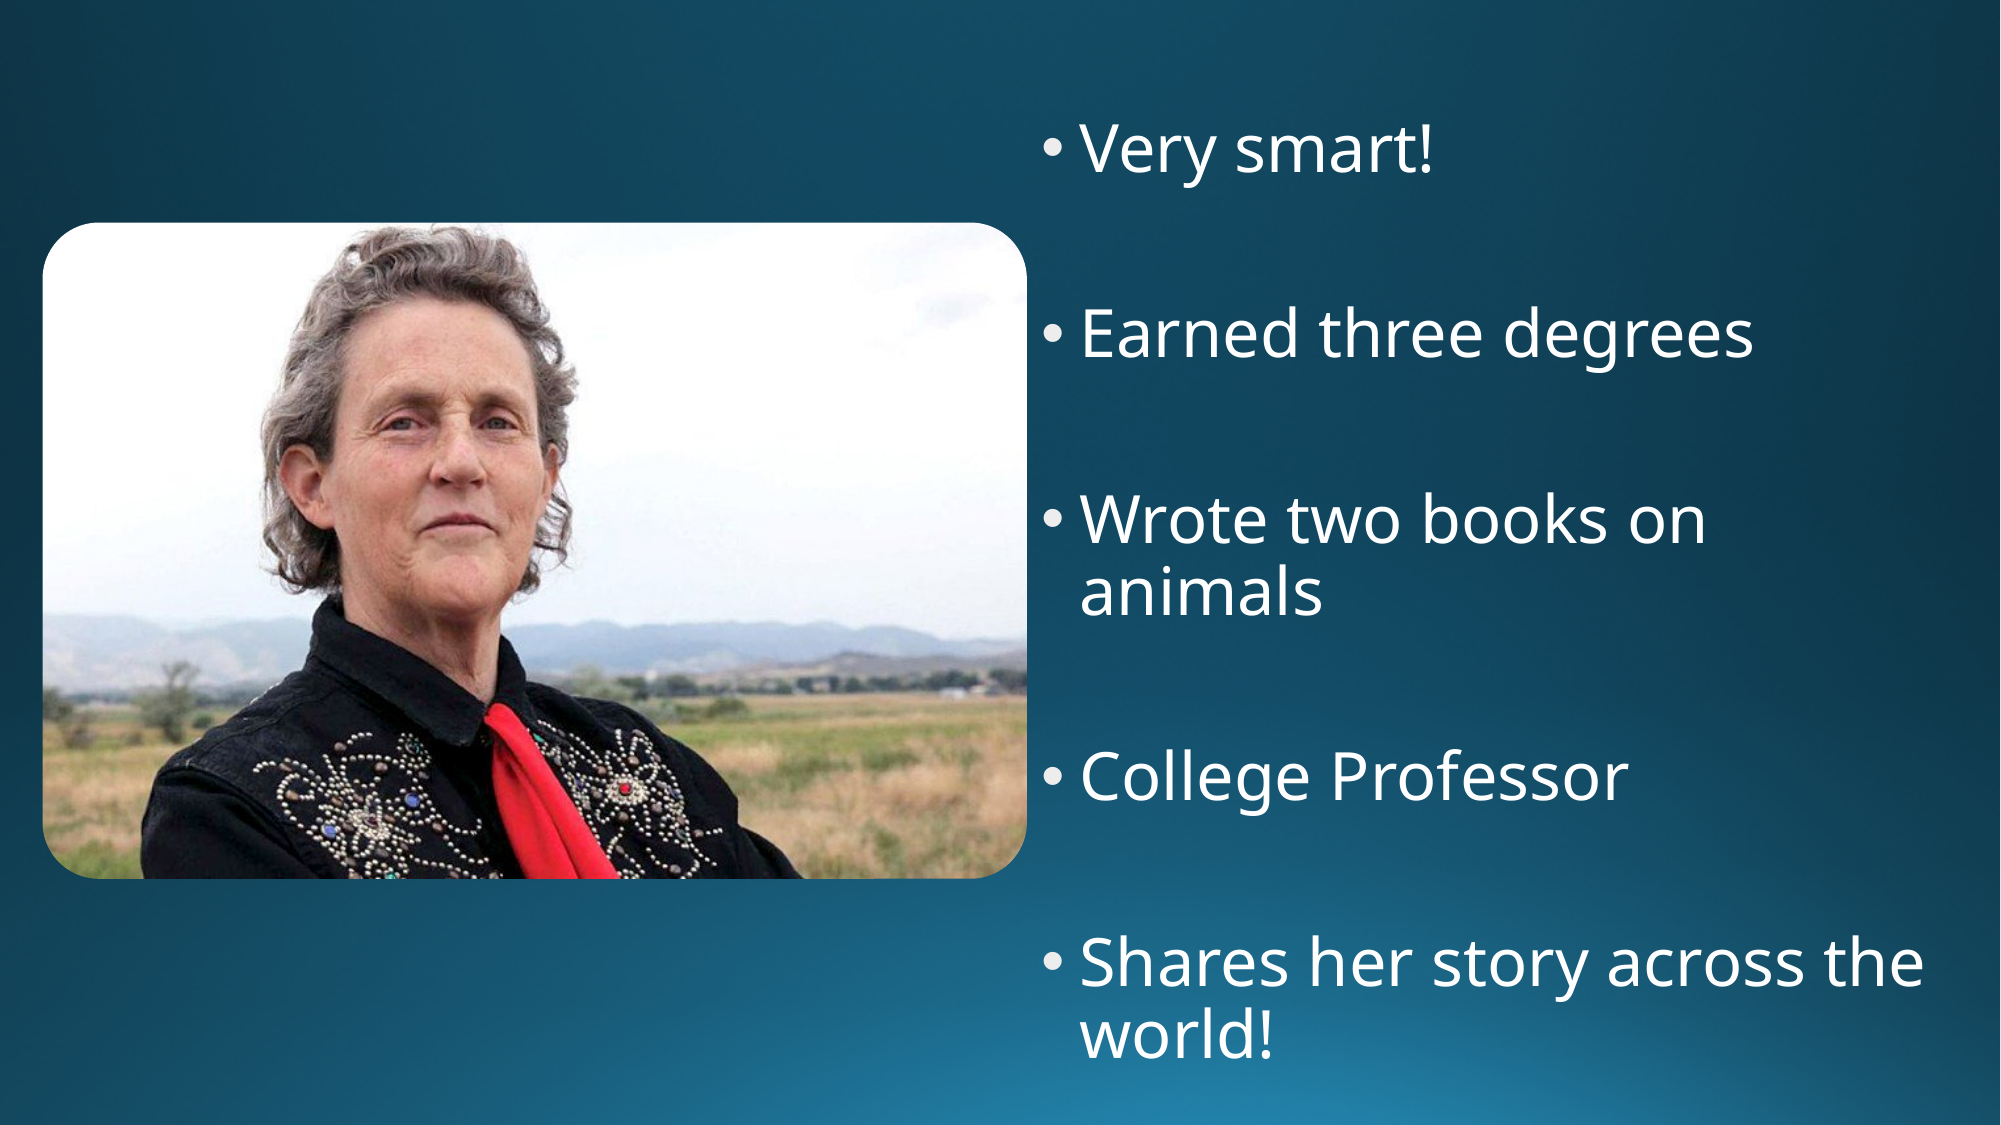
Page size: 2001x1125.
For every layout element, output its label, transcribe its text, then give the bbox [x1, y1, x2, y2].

list Very smart! Earned three degrees Wrote two books on animals College Professor Shares her story across the world! [1026, 107, 1982, 908]
picture [0, 0, 2001, 1125]
